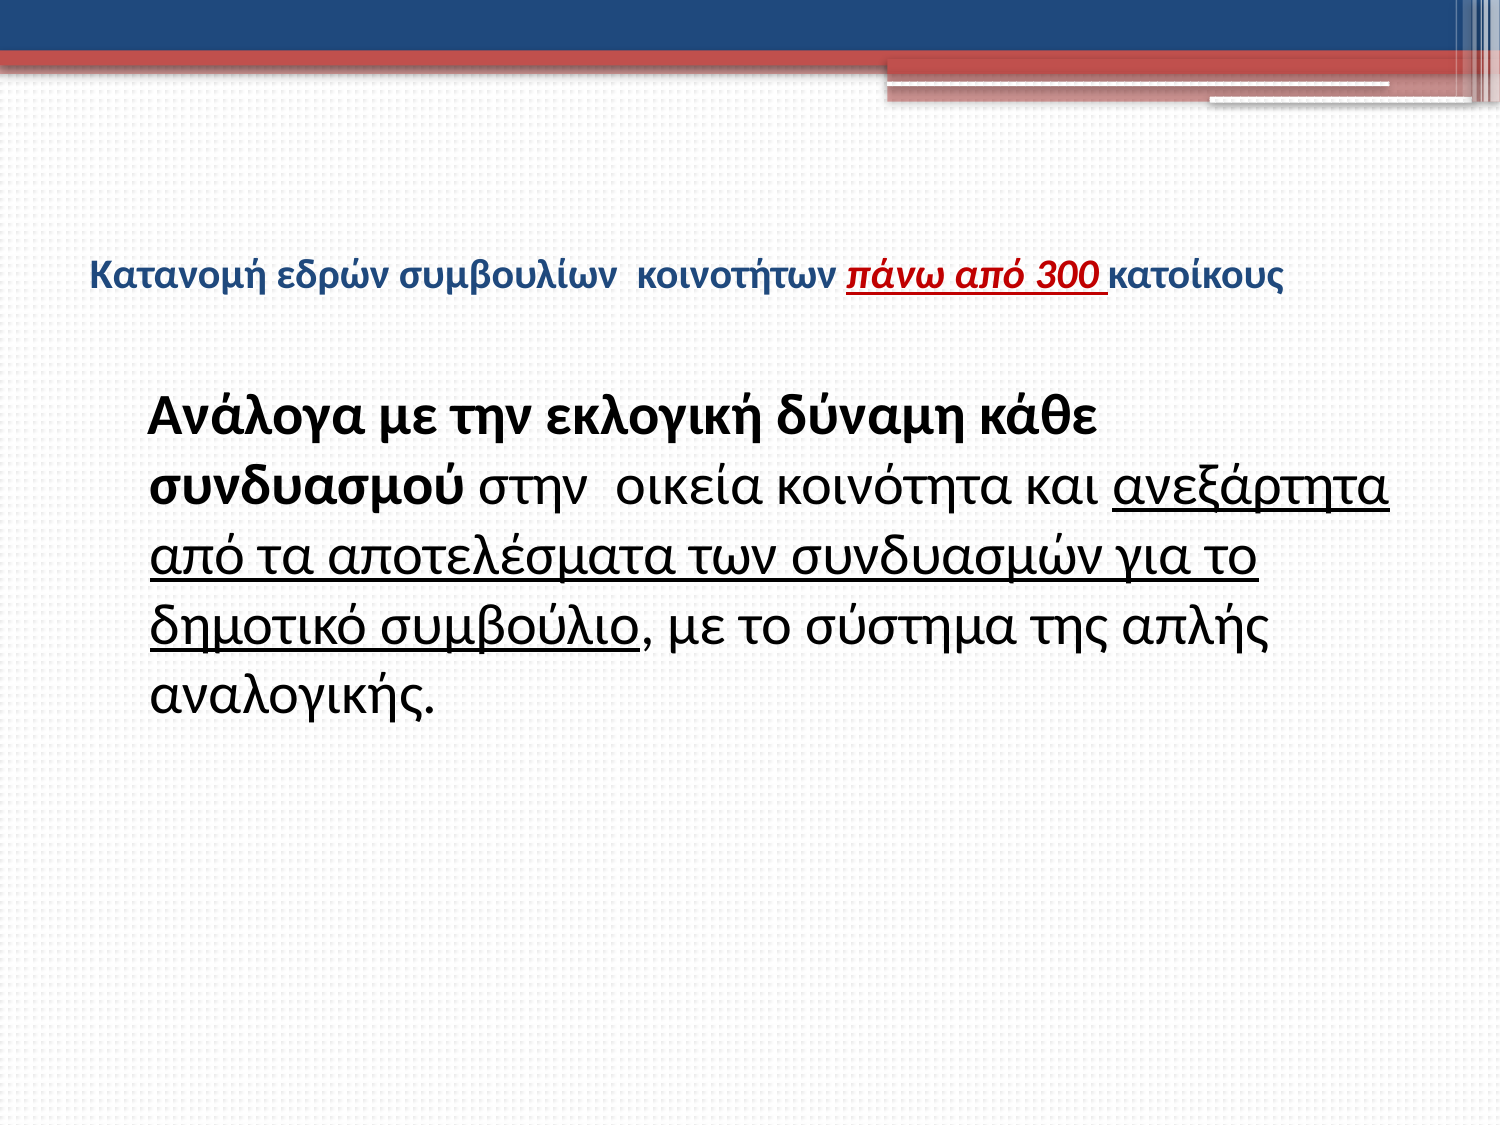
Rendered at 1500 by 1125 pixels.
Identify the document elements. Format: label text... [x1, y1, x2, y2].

list Ανάλογα με την εκλογική δύναμη κάθε συνδυασμού στην οικεία κοινότητα και ανεξάρτητα από τα αποτελέσματα των συνδυασμών για το δημοτικό συμβούλιο, με το σύστημα της απλής αναλογικής. [75, 368, 1425, 1079]
title Κατανομή εδρών συμβουλίων κοινοτήτων πάνω από 300 κατοίκους [75, 187, 1425, 363]
